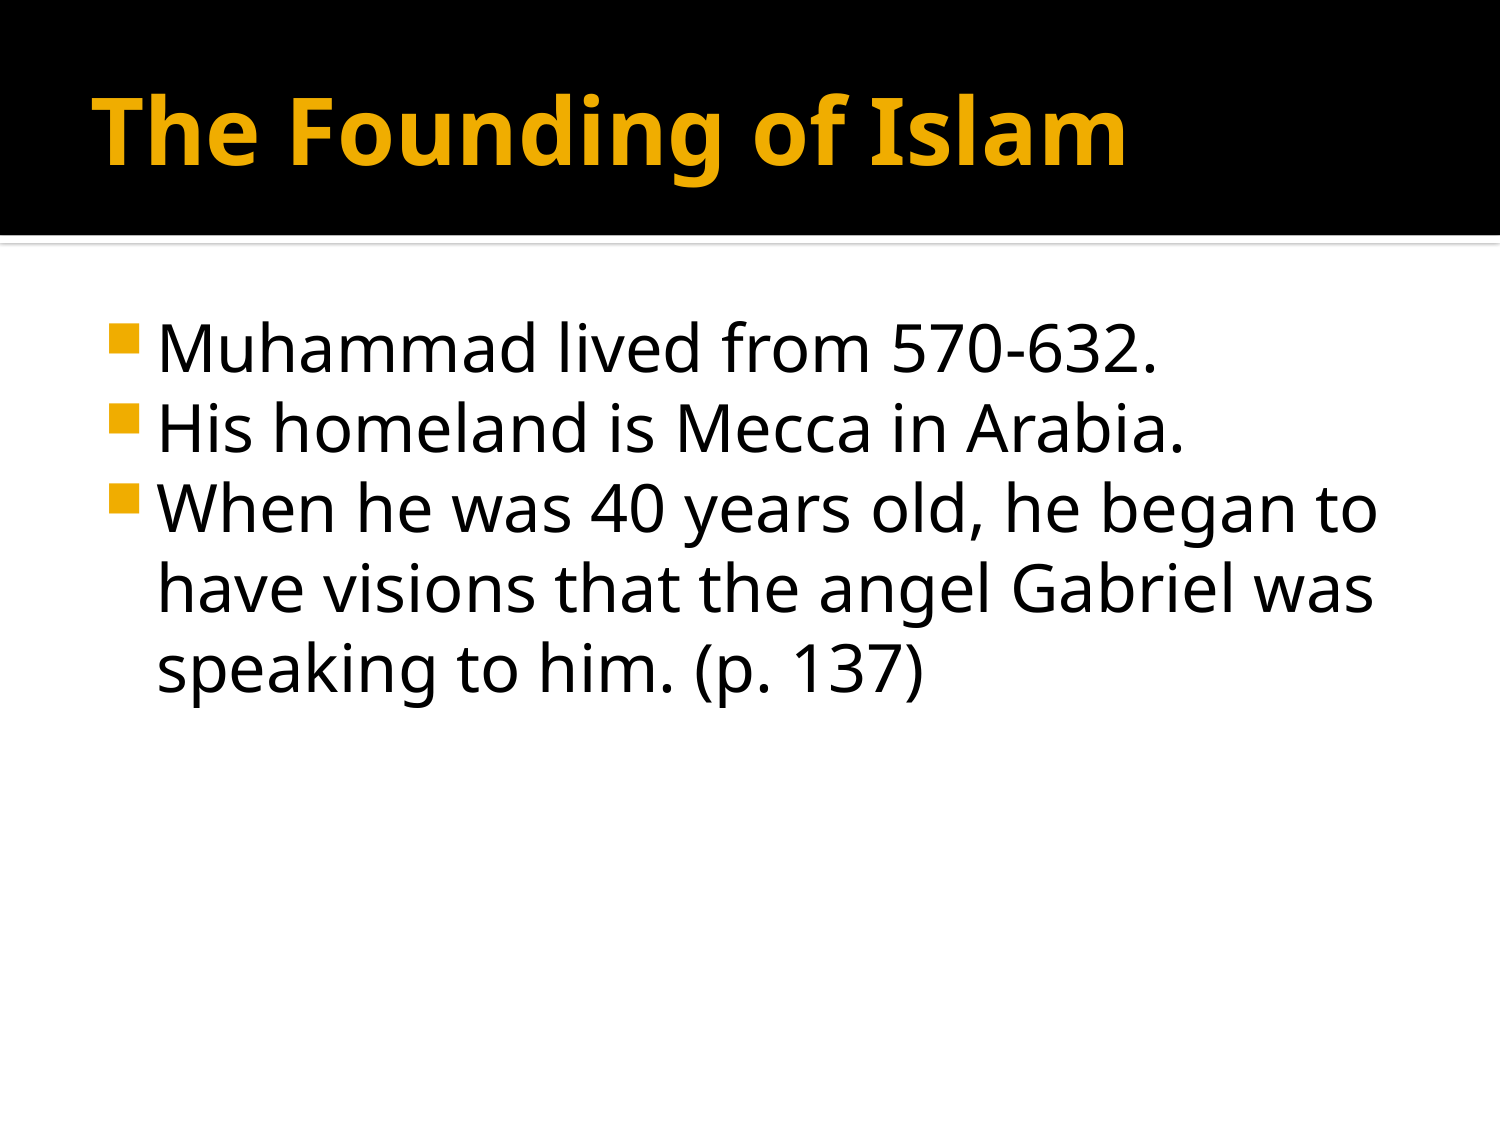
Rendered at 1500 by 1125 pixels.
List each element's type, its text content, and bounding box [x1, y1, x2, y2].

title The Founding of Islam [75, 25, 1425, 231]
list Muhammad lived from 570-632. His homeland is Mecca in Arabia. When he was 40 years old, he began to have visions that the angel Gabriel was speaking to him. (p. 137) [75, 291, 1425, 1050]
